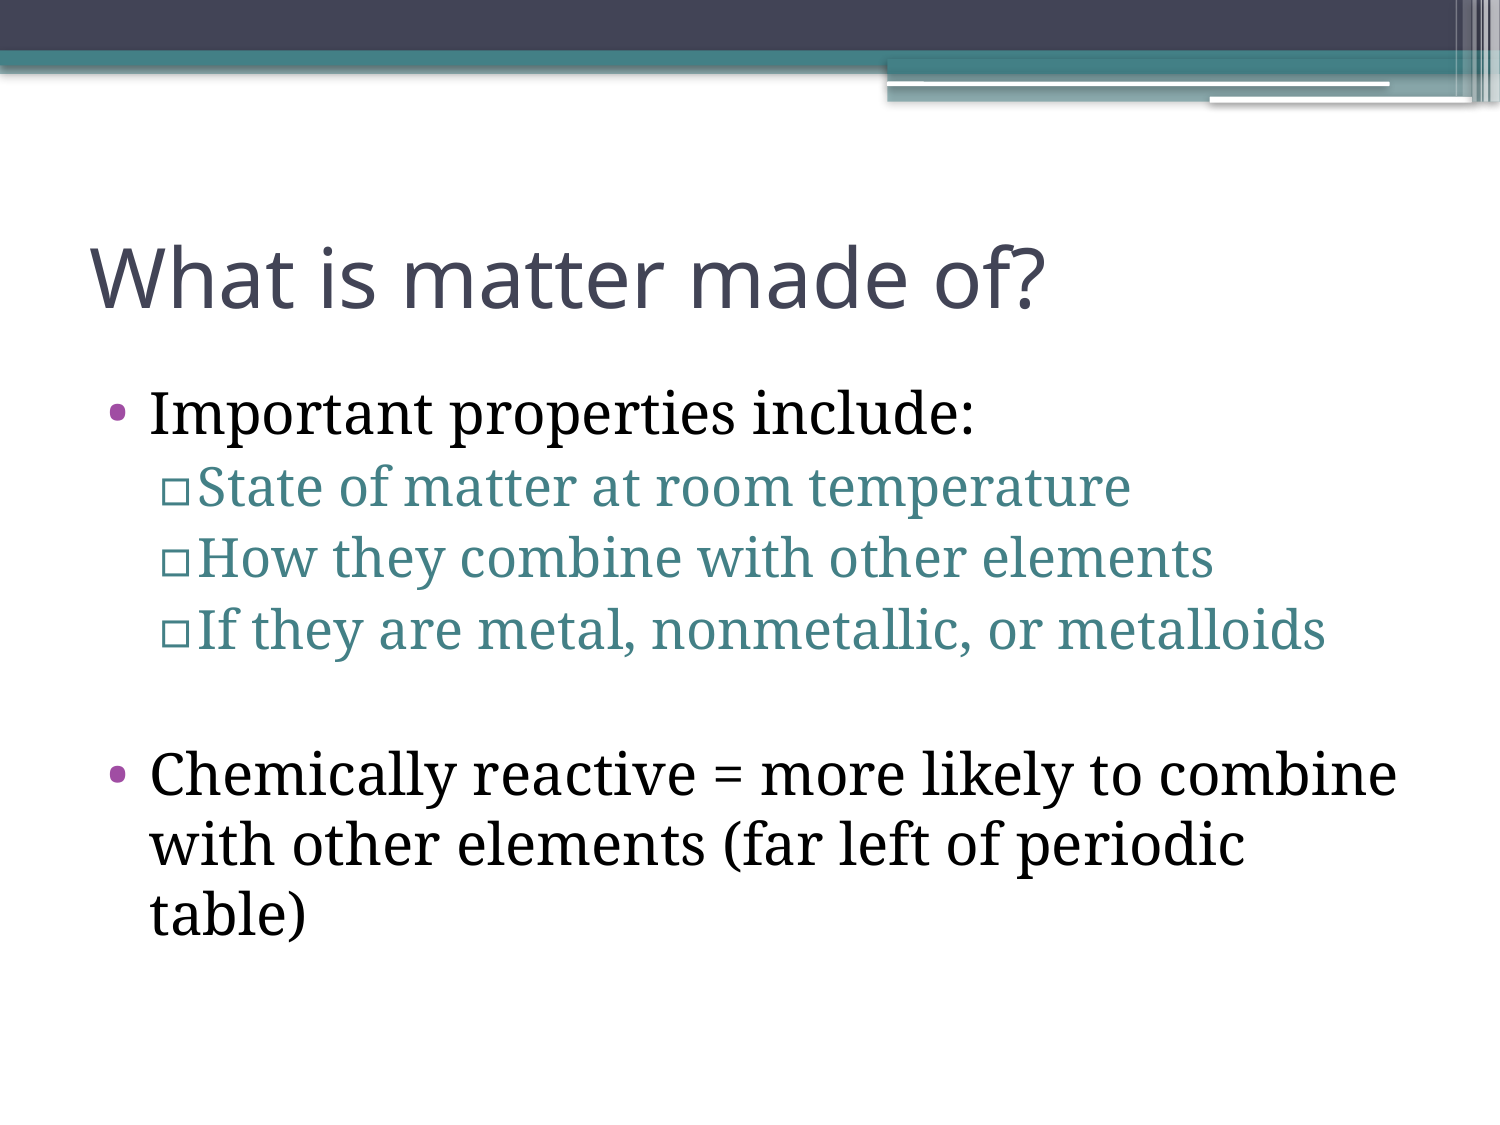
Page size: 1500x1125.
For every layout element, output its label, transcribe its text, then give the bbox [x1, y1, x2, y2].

title What is matter made of? [75, 187, 1425, 363]
list Important properties include: State of matter at room temperature How they combine with other elements If they are metal, nonmetallic, or metalloids Chemically reactive = more likely to combine with other elements (far left of periodic table) [75, 368, 1425, 1079]
